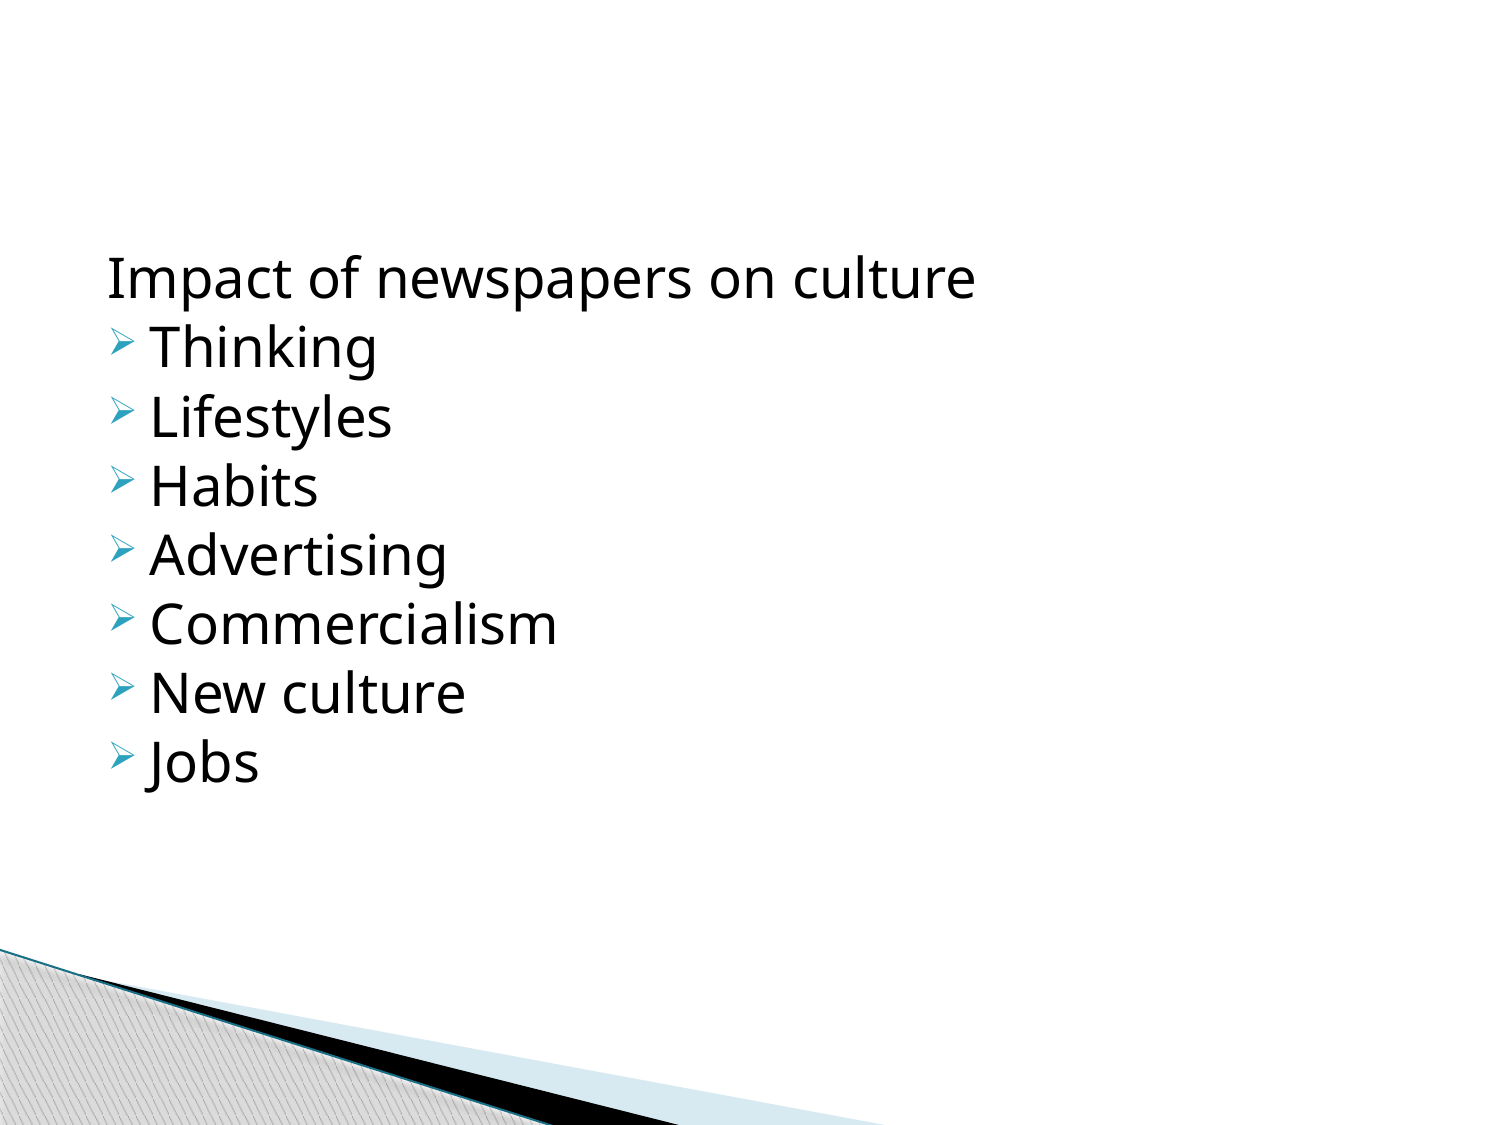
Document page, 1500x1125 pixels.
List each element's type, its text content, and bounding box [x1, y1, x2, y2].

list Impact of newspapers on culture Thinking Lifestyles Habits Advertising Commercialism New culture Jobs [75, 243, 1425, 986]
